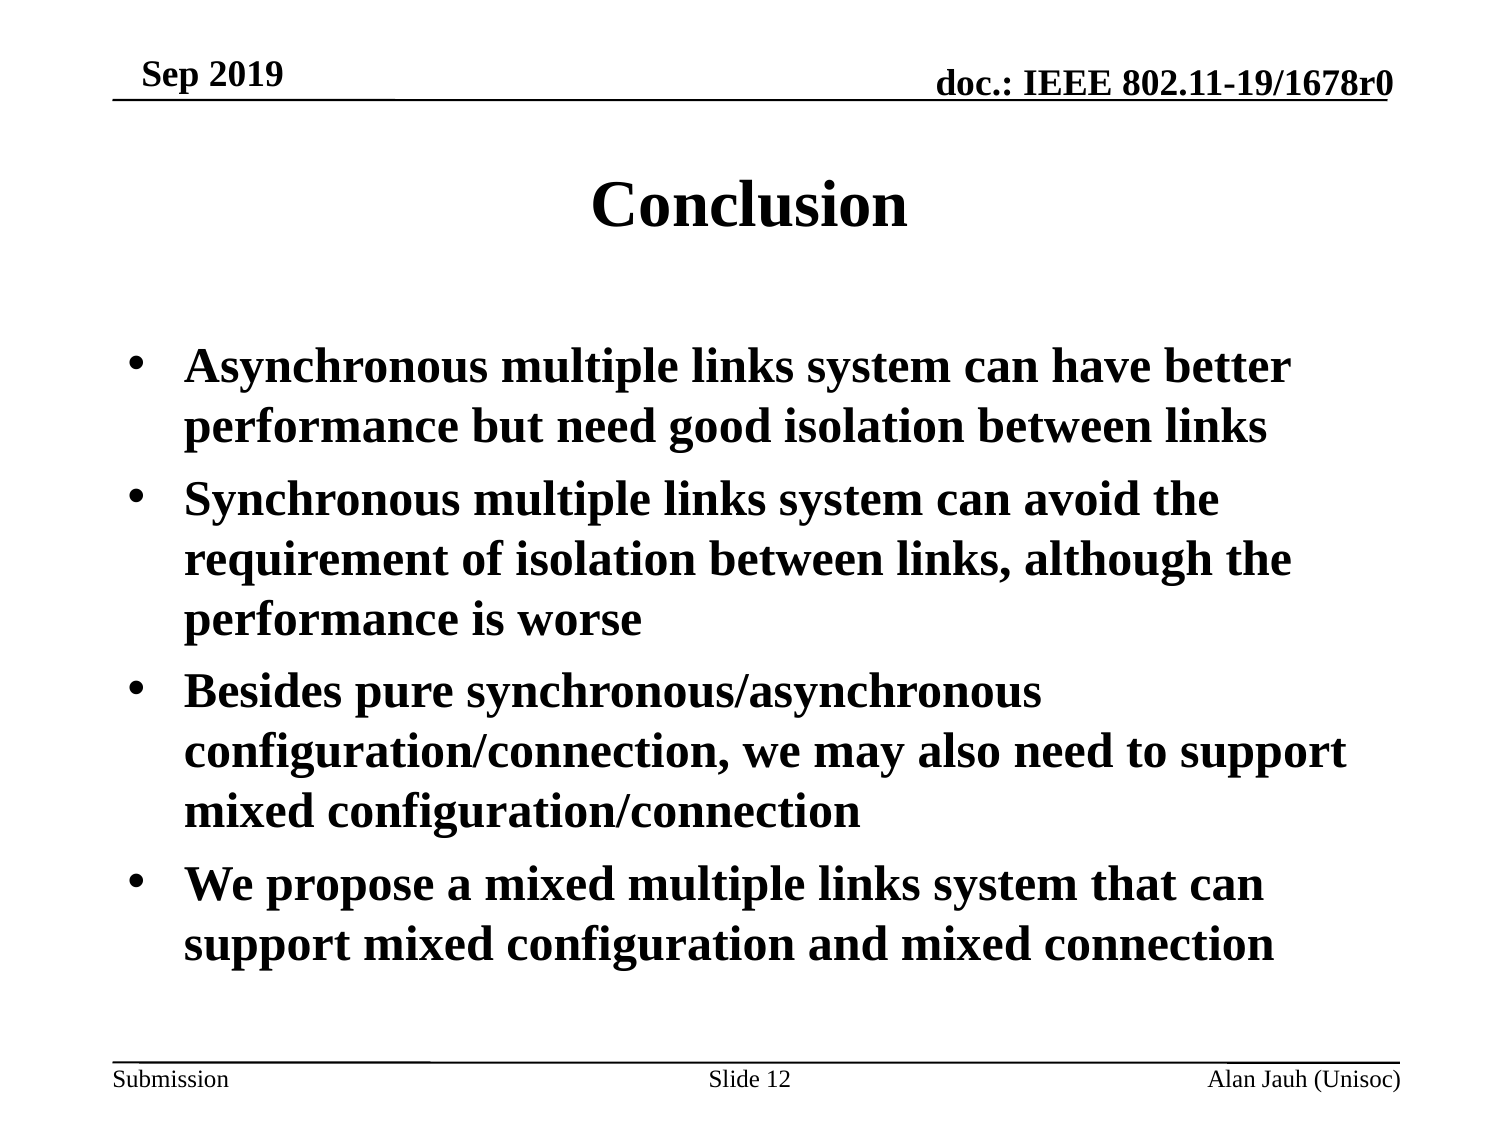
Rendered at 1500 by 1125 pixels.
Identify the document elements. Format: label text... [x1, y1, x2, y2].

footer Alan Jauh (Unisoc) [878, 1061, 1402, 1093]
list Asynchronous multiple links system can have better performance but need good isolation between links Synchronous multiple links system can avoid the requirement of isolation between links, although the performance is worse Besides pure synchronous/asynchronous configuration/connection, we may also need to support mixed configuration/connection We propose a mixed multiple links system that can support mixed configuration and mixed connection [112, 324, 1388, 1000]
title Conclusion [112, 112, 1388, 288]
slide_number Slide 12 [684, 1061, 816, 1123]
